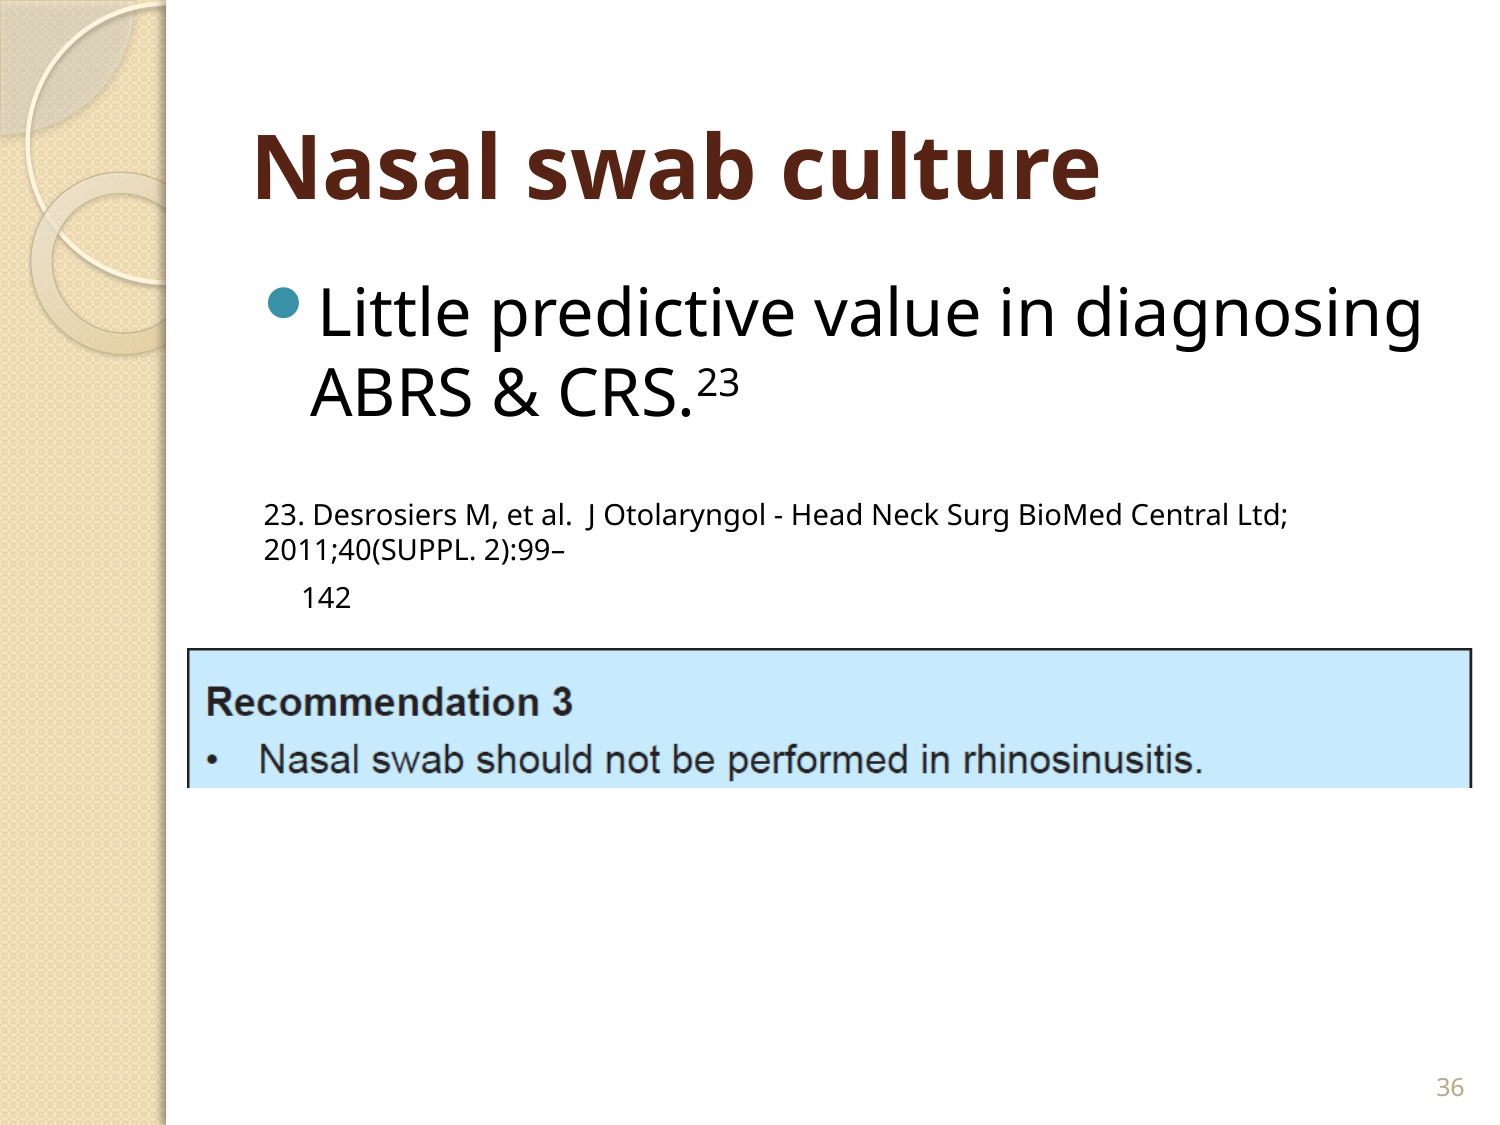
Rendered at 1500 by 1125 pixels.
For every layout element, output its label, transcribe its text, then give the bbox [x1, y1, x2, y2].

title Nasal swab culture [235, 70, 1466, 258]
picture [187, 647, 1476, 788]
list Little predictive value in diagnosing ABRS & CRS.23 23. Desrosiers M, et al. J Otolaryngol - Head Neck Surg BioMed Central Ltd; 2011;40(SUPPL. 2):99– 142 [235, 262, 1466, 638]
slide_number 36 [1413, 1034, 1488, 1113]
